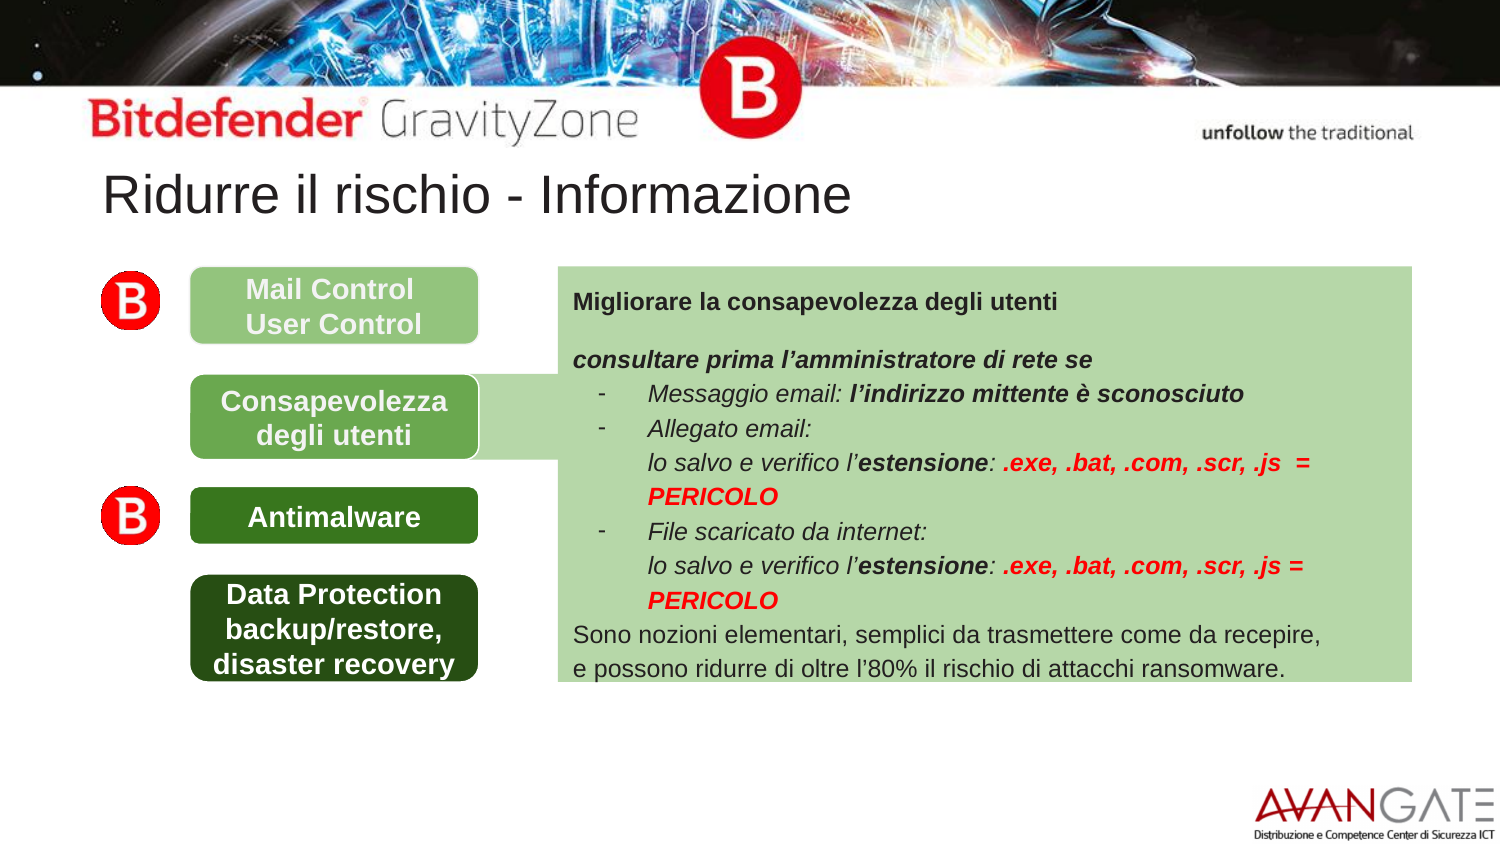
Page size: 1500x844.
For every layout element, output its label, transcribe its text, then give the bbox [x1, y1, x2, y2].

text_box Consapevolezza degli utenti [189, 373, 479, 460]
picture [101, 271, 161, 331]
picture [101, 486, 161, 545]
text_box Ridurre il rischio - Informazione [87, 156, 1413, 233]
text_box Data Protection backup/restore, disaster recovery [189, 573, 479, 683]
text_box Antimalware [189, 486, 479, 545]
picture [1251, 785, 1500, 844]
text_box Migliorare la consapevolezza degli utenti consultare prima l’amministratore di rete se Messaggio email: l’indirizzo mittente è sconosciuto Allegato email: lo salvo e verifico l’estensione: .exe, .bat, .com, .scr, .js = PERICOLO File scaricato da internet: lo salvo e verifico l’estensione: .exe, .bat, .com, .scr, .js = PERICOLO Sono nozioni elementari, semplici da trasmettere come da recepire, e possono ridurre di oltre l’80% il rischio di attacchi ransomware. [557, 266, 1412, 682]
picture [0, 0, 1500, 149]
text_box Mail Control User Control [189, 266, 479, 345]
text_box [466, 373, 557, 460]
